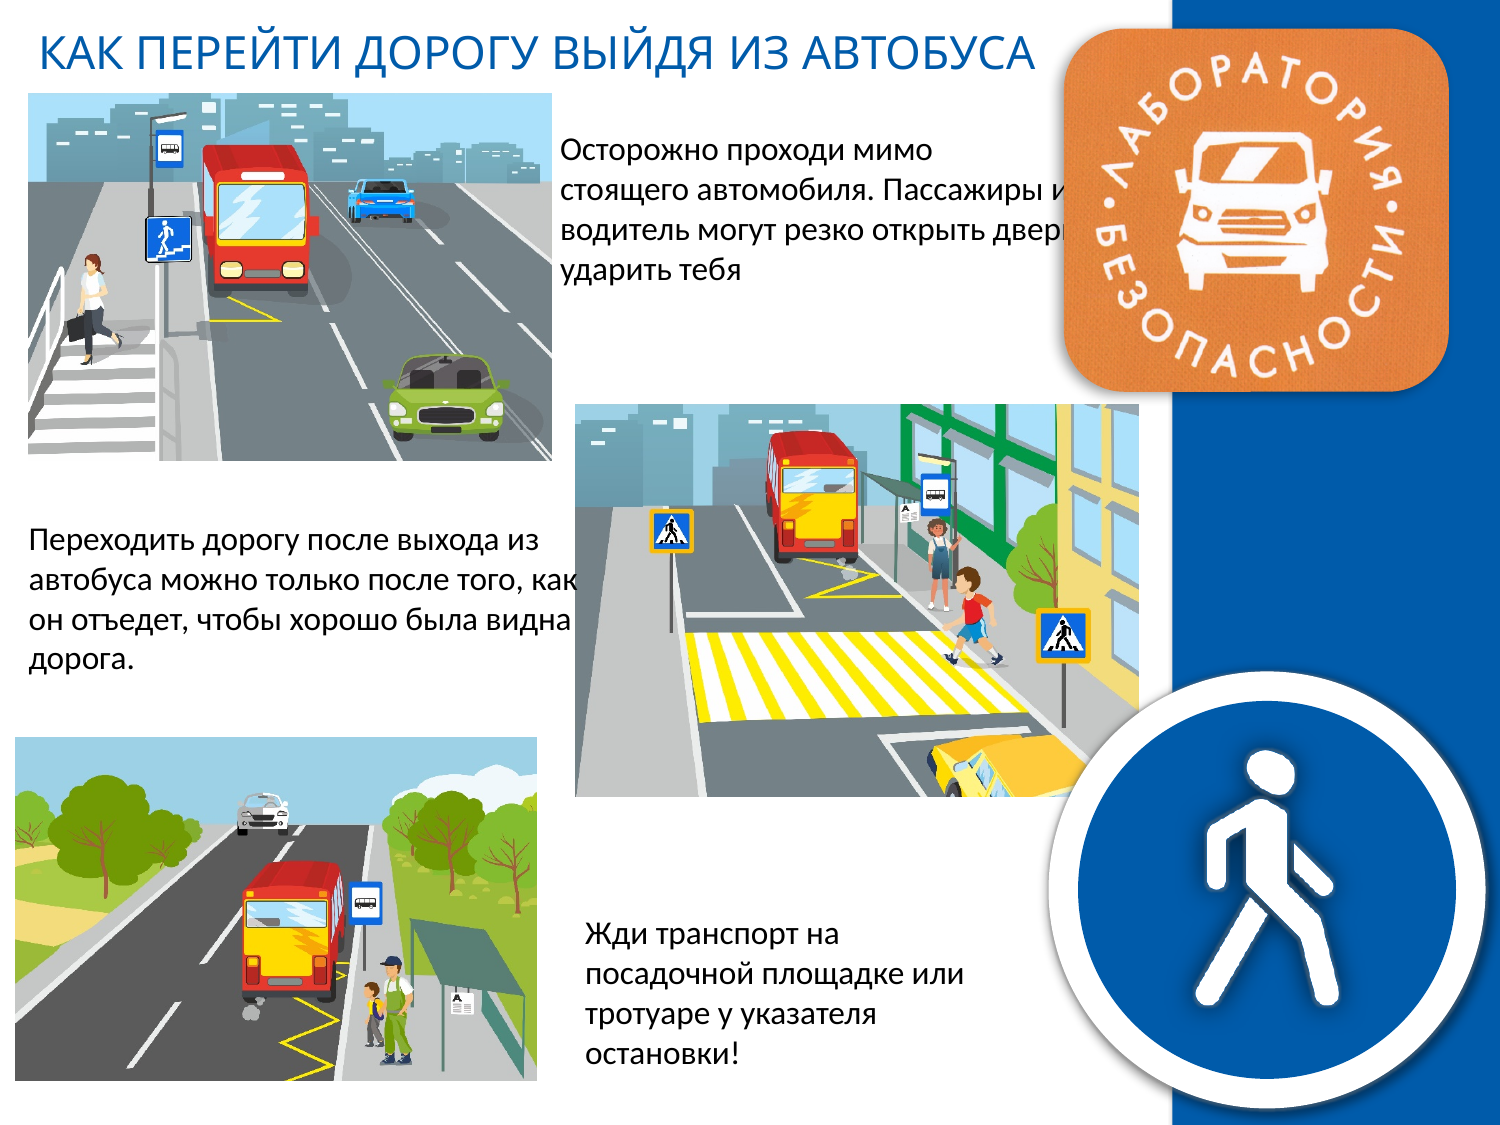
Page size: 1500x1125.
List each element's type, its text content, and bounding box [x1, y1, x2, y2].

picture [575, 404, 1048, 797]
text_box Переходить дорогу после выхода из автобуса можно только после того, как он отъедет, чтобы хорошо была видна дорога. [13, 509, 575, 684]
picture [28, 93, 552, 461]
text_box Жди транспорт на посадочной площадке или тротуаре у указателя остановки! [570, 904, 1029, 1079]
picture [1063, 28, 1449, 392]
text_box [1048, 0, 1500, 1125]
text_box КАК ПЕРЕЙТИ ДОРОГУ ВЫЙДЯ ИЗ АВТОБУСА [23, 16, 1048, 87]
picture [15, 737, 537, 1081]
text_box Осторожно проходи мимо стоящего автомобиля. Пассажиры или водитель могут резко открыть дверь и ударить тебя [552, 119, 1048, 295]
